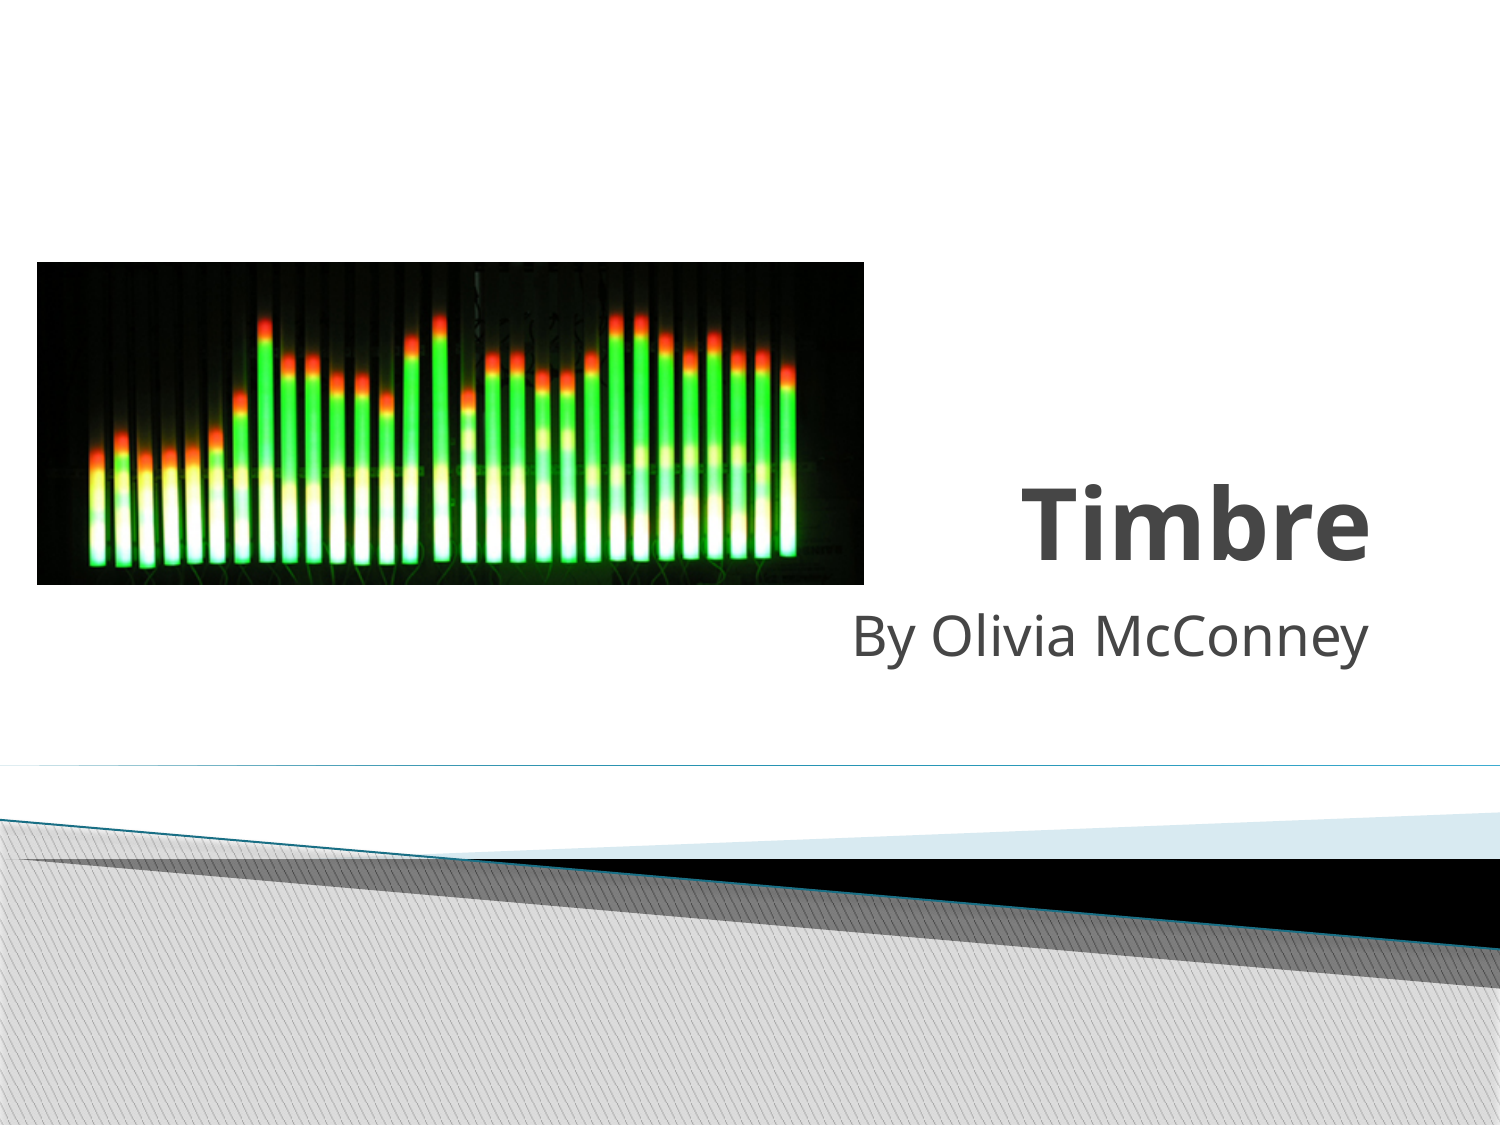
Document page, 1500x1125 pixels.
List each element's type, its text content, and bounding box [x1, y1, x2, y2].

picture [37, 262, 865, 585]
picture [5, 859, 1500, 989]
subtitle By Olivia McConney [112, 592, 1388, 790]
title Timbre [869, 287, 1388, 588]
